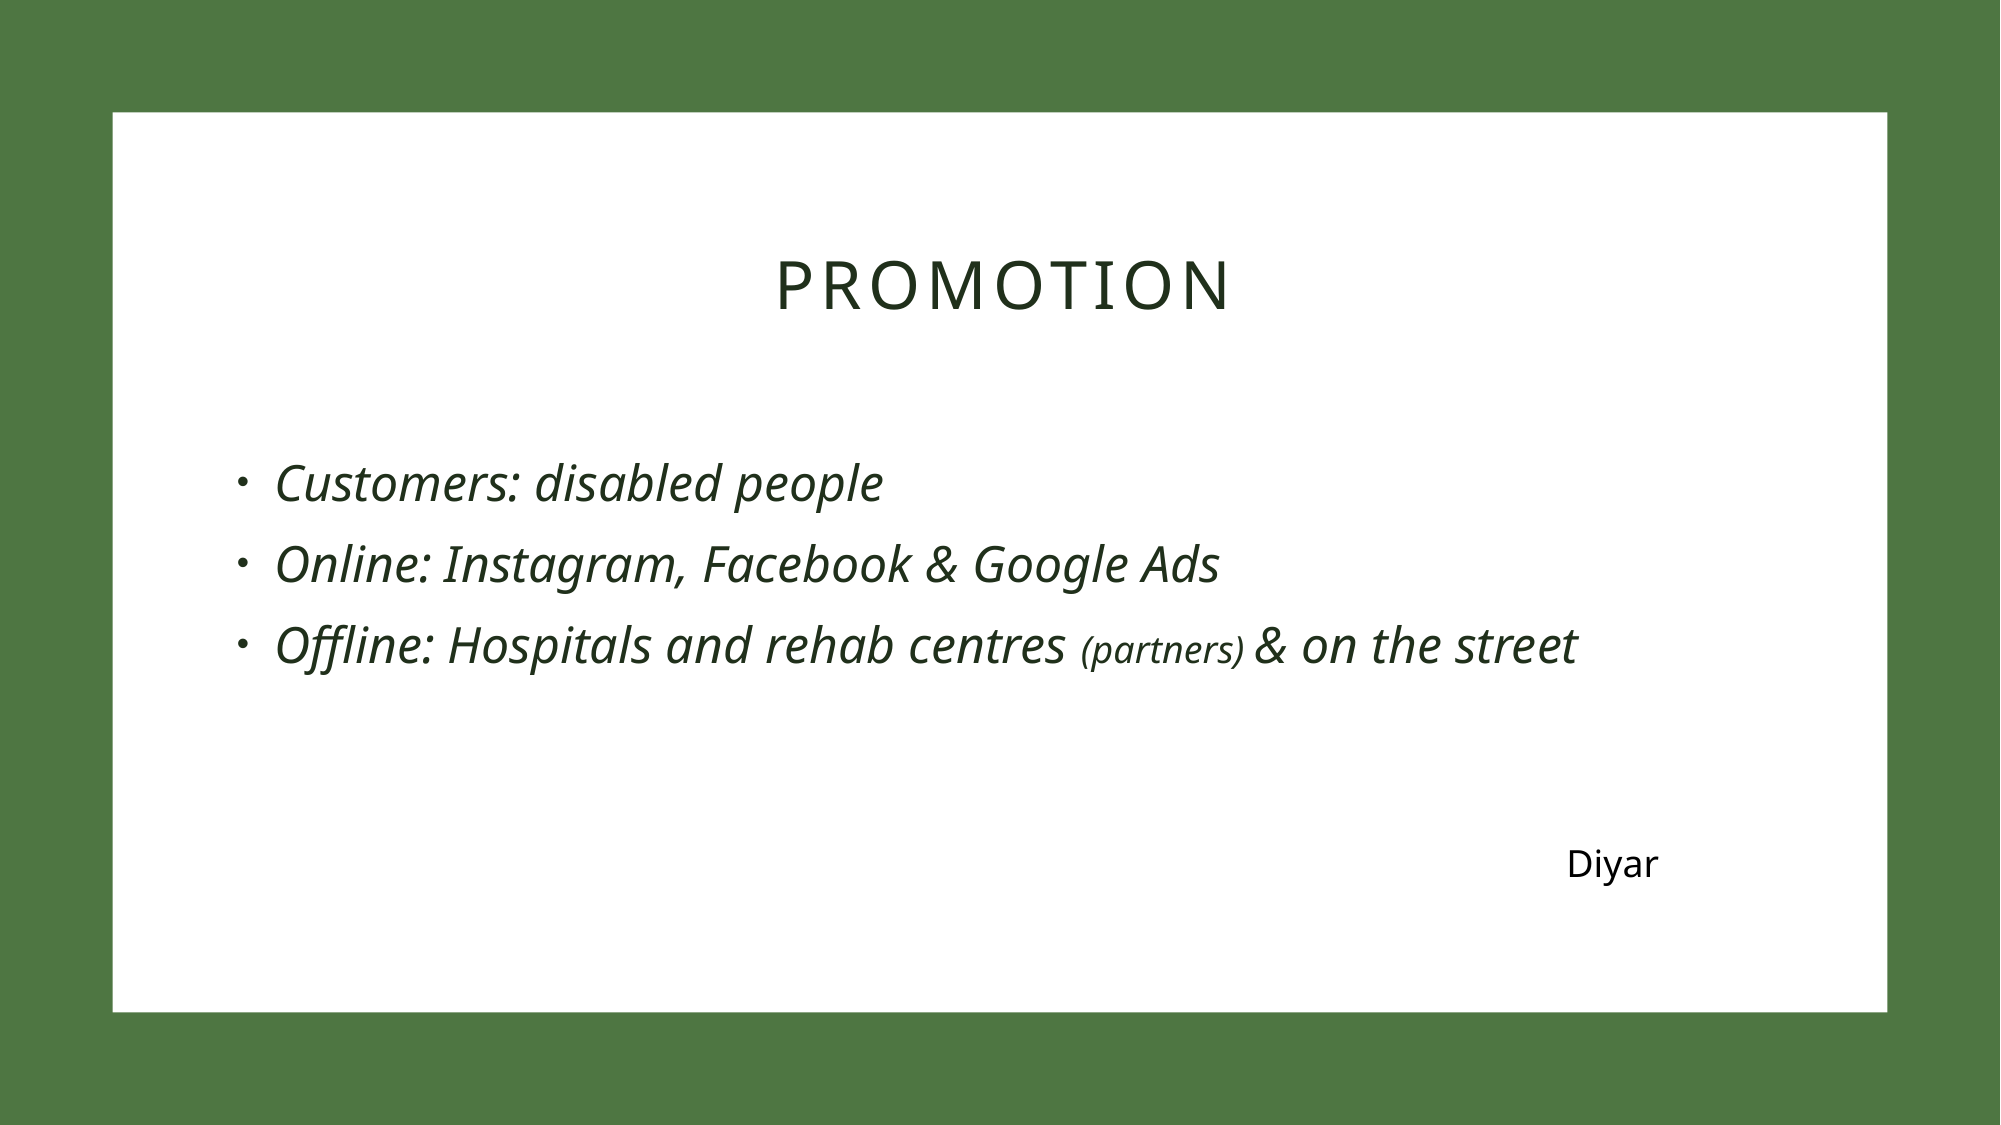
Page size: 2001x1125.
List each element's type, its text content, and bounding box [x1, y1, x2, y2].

text_box [111, 111, 1888, 1013]
text_box [0, 0, 2000, 1125]
text_box Diyar [1551, 832, 1812, 893]
list Customers: disabled people Online: Instagram, Facebook & Google Ads Offline: Hospitals and rehab centres (partners) & on the street [221, 443, 1779, 729]
title Promotion [225, 165, 1782, 332]
